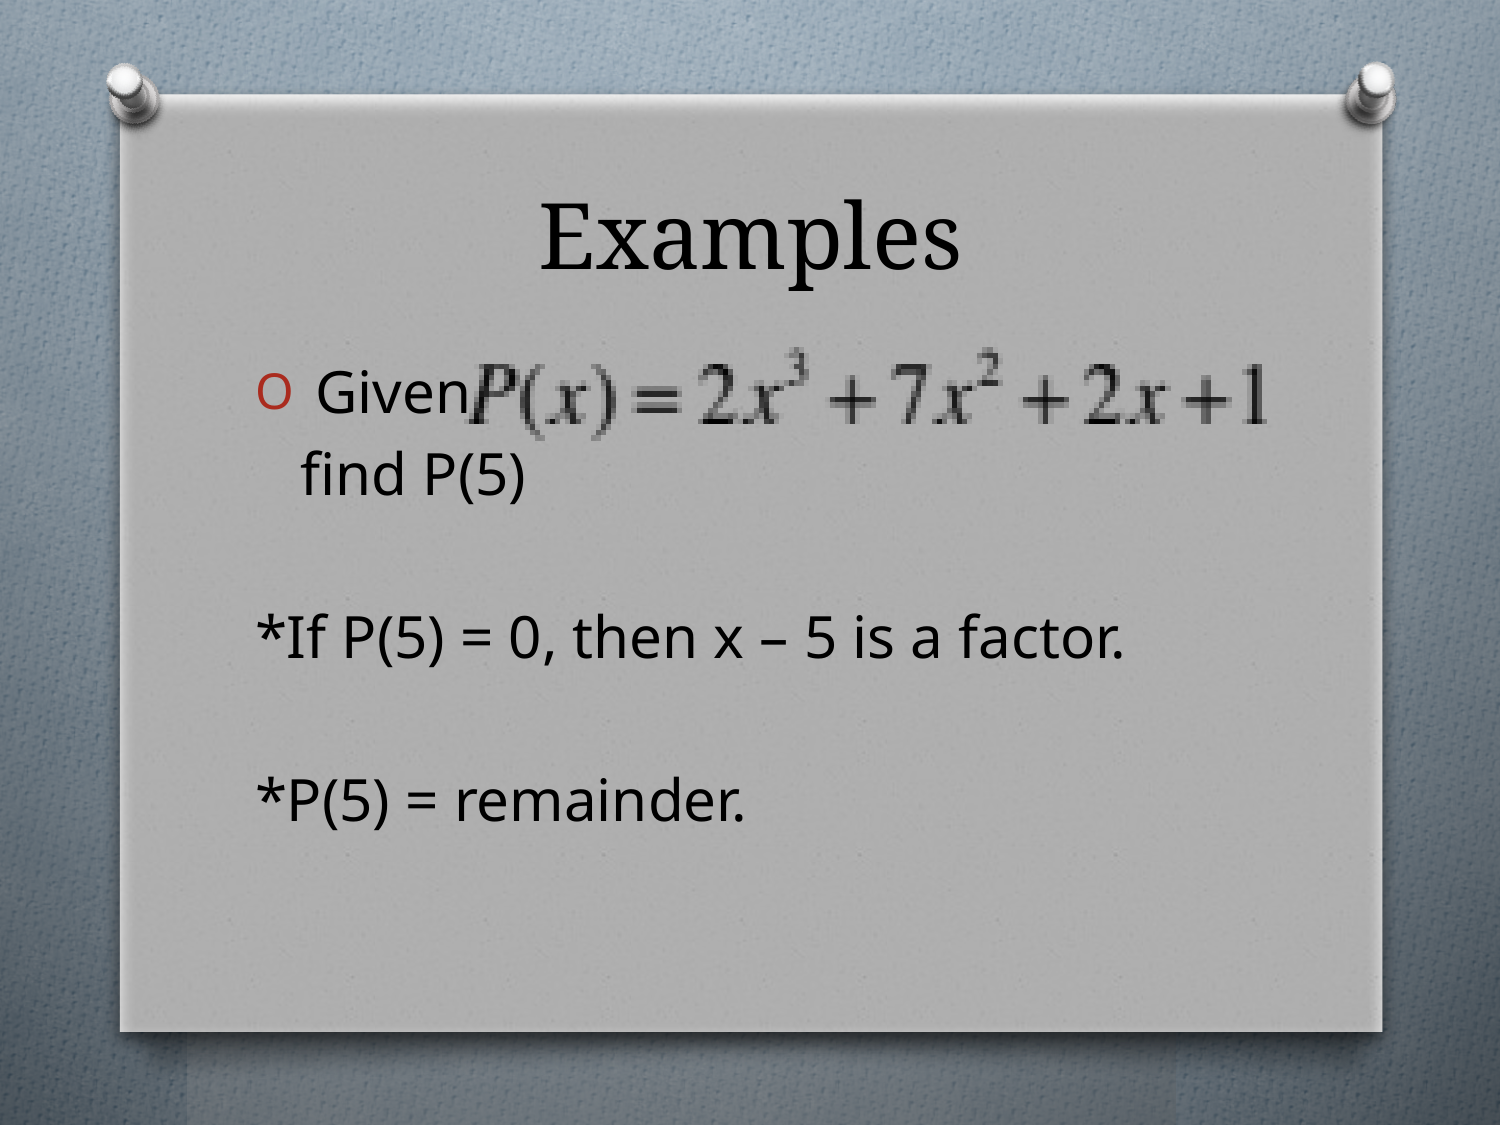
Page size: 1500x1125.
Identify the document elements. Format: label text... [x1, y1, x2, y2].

list Given find P(5) *If P(5) = 0, then x – 5 is a factor. *P(5) = remainder. [240, 347, 1257, 939]
picture [75, 29, 198, 153]
title Examples [179, 134, 1323, 332]
picture [1317, 35, 1439, 156]
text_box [453, 331, 1283, 453]
